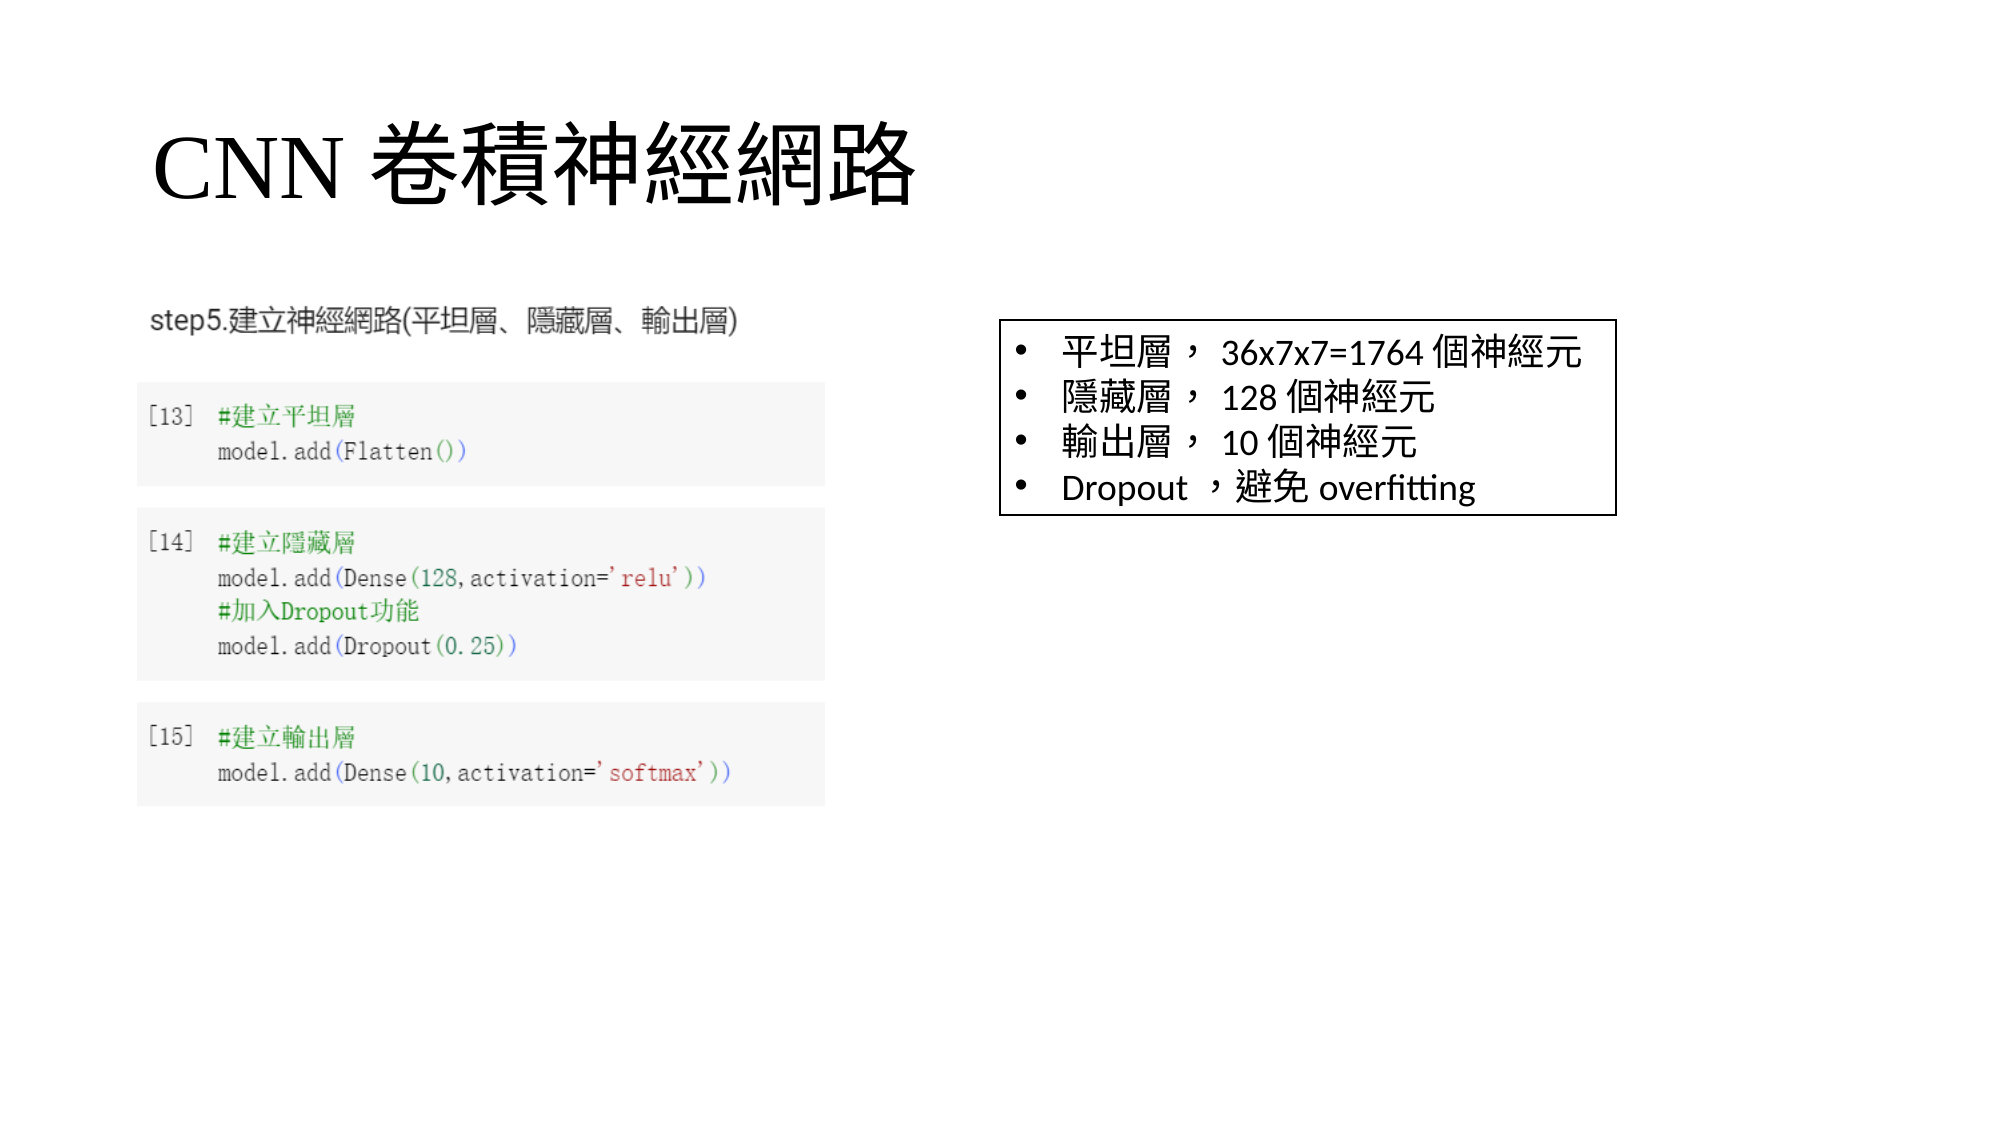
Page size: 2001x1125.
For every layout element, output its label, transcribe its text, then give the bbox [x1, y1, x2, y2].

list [137, 277, 825, 821]
text_box 平坦層，36x7x7=1764個神經元 隱藏層，128個神經元 輸出層，10個神經元 Dropout，避免overfitting [999, 319, 1617, 516]
title CNN卷積神經網路 [137, 59, 1863, 278]
